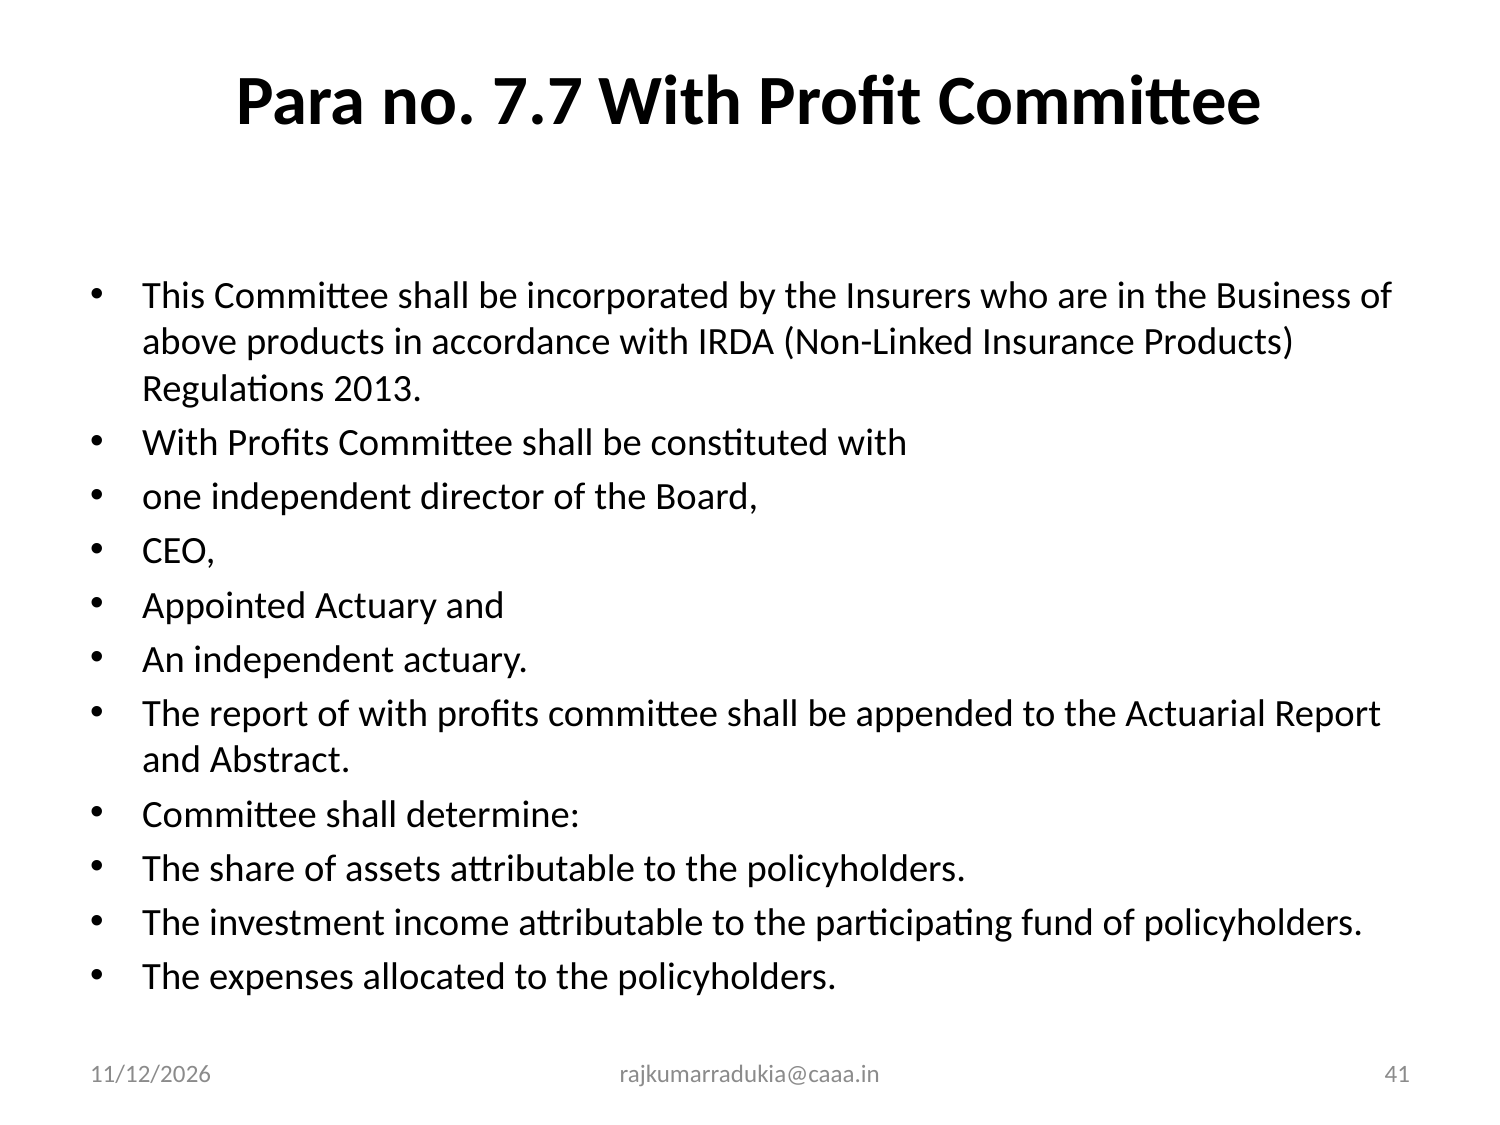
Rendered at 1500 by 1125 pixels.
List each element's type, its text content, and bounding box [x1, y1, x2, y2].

footer rajkumarradukia@caaa.in [512, 1042, 988, 1103]
slide_number 41 [1074, 1042, 1425, 1103]
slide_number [75, 1042, 425, 1103]
title Para no. 7.7 With Profit Committee [75, 45, 1425, 233]
list This Committee shall be incorporated by the Insurers who are in the Business of above products in accordance with IRDA (Non-Linked Insurance Products) Regulations 2013. With Profits Committee shall be constituted with one independent director of the Board, CEO, Appointed Actuary and An independent actuary. The report of with profits committee shall be appended to the Actuarial Report and Abstract. Committee shall determine: The share of assets attributable to the policyholders. The investment income attributable to the participating fund of policyholders. The expenses allocated to the policyholders. [75, 262, 1425, 1005]
